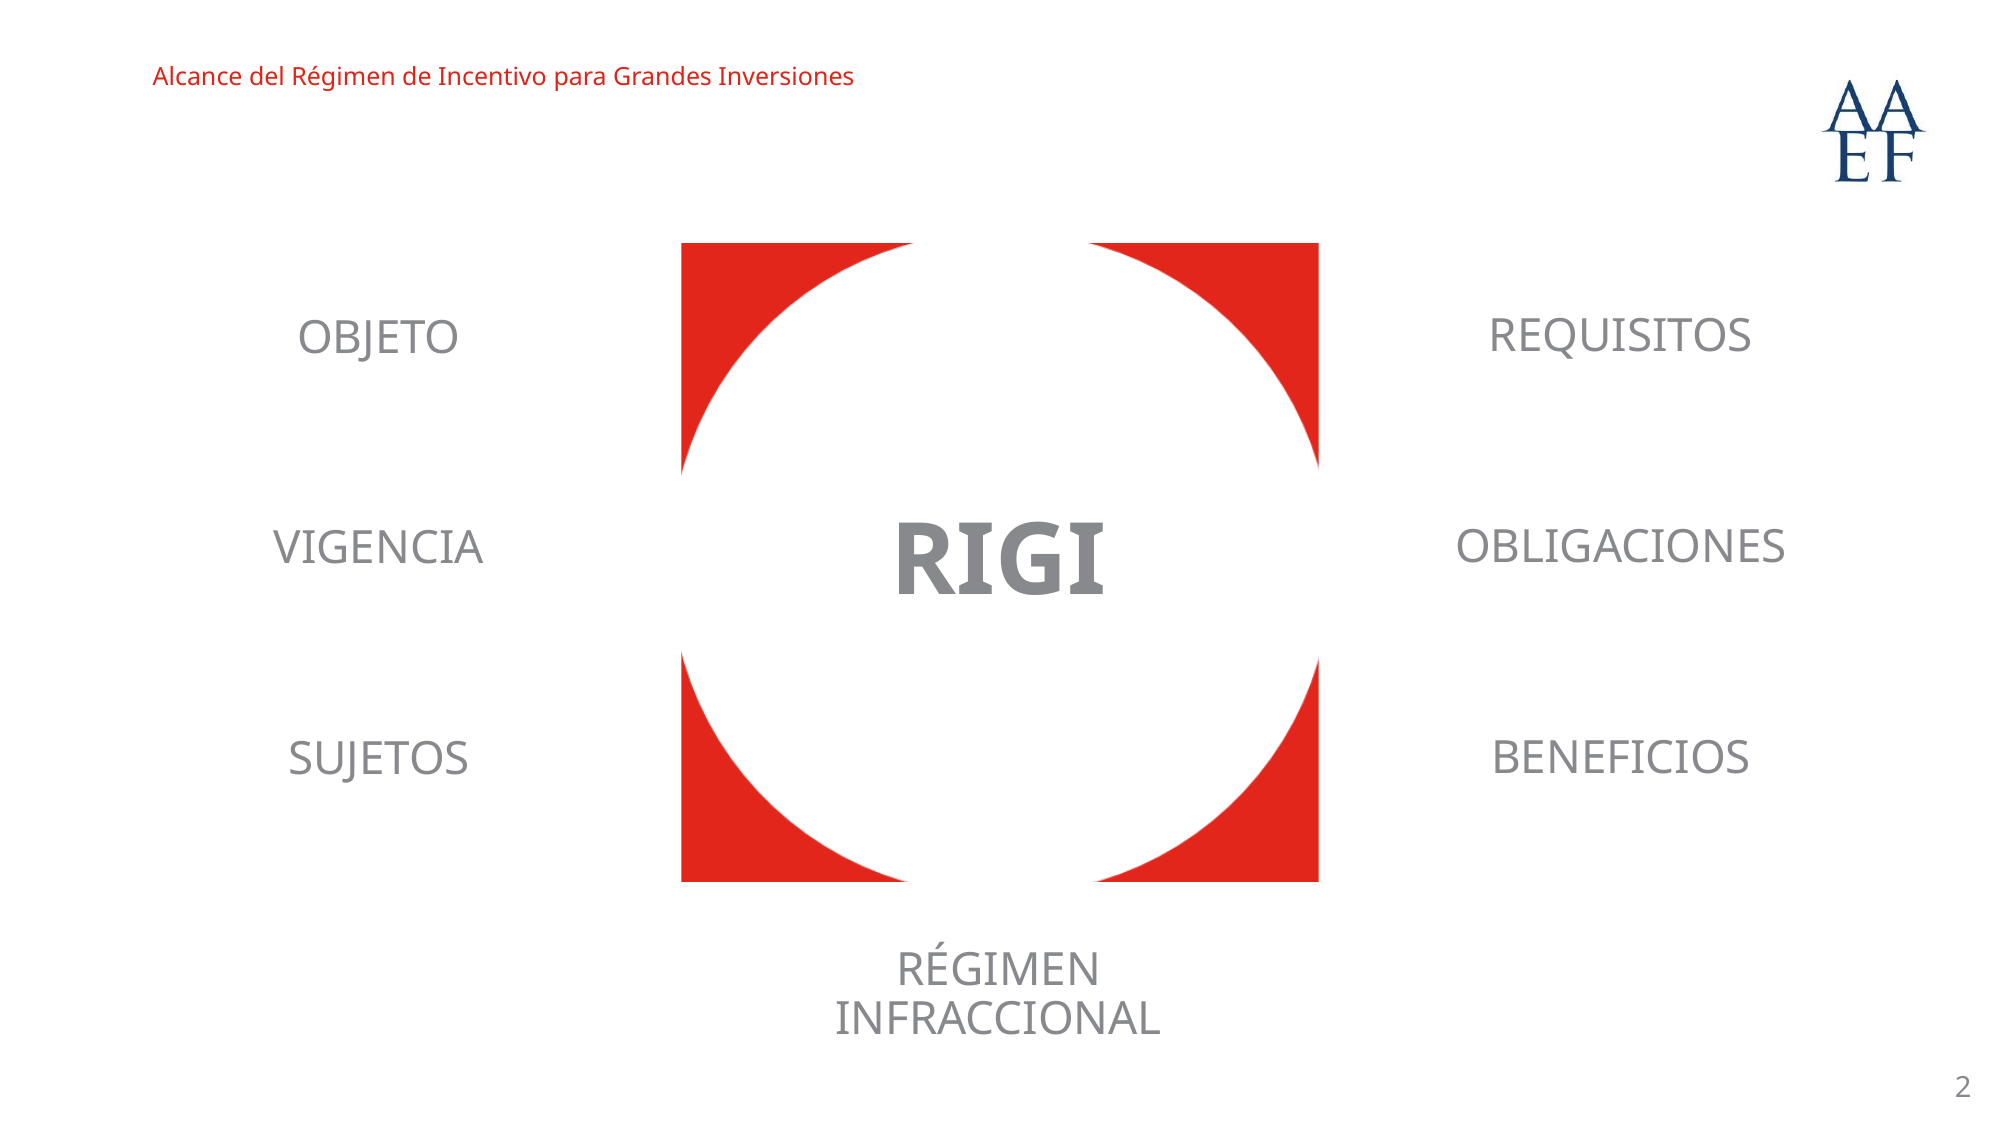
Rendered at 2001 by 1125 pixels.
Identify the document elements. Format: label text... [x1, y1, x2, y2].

list Alcance del Régimen de Incentivo para Grandes Inversiones [137, 56, 1000, 97]
list RIGI [679, 379, 1318, 746]
text_box RÉGIMEN INFRACCIONAL [792, 938, 1205, 1069]
picture [1799, 56, 1947, 205]
list OBJETO VIGENCIA SUJETOS [173, 306, 585, 807]
list REQUISITOS OBLIGACIONES BENEFICIOS [1415, 304, 1827, 807]
